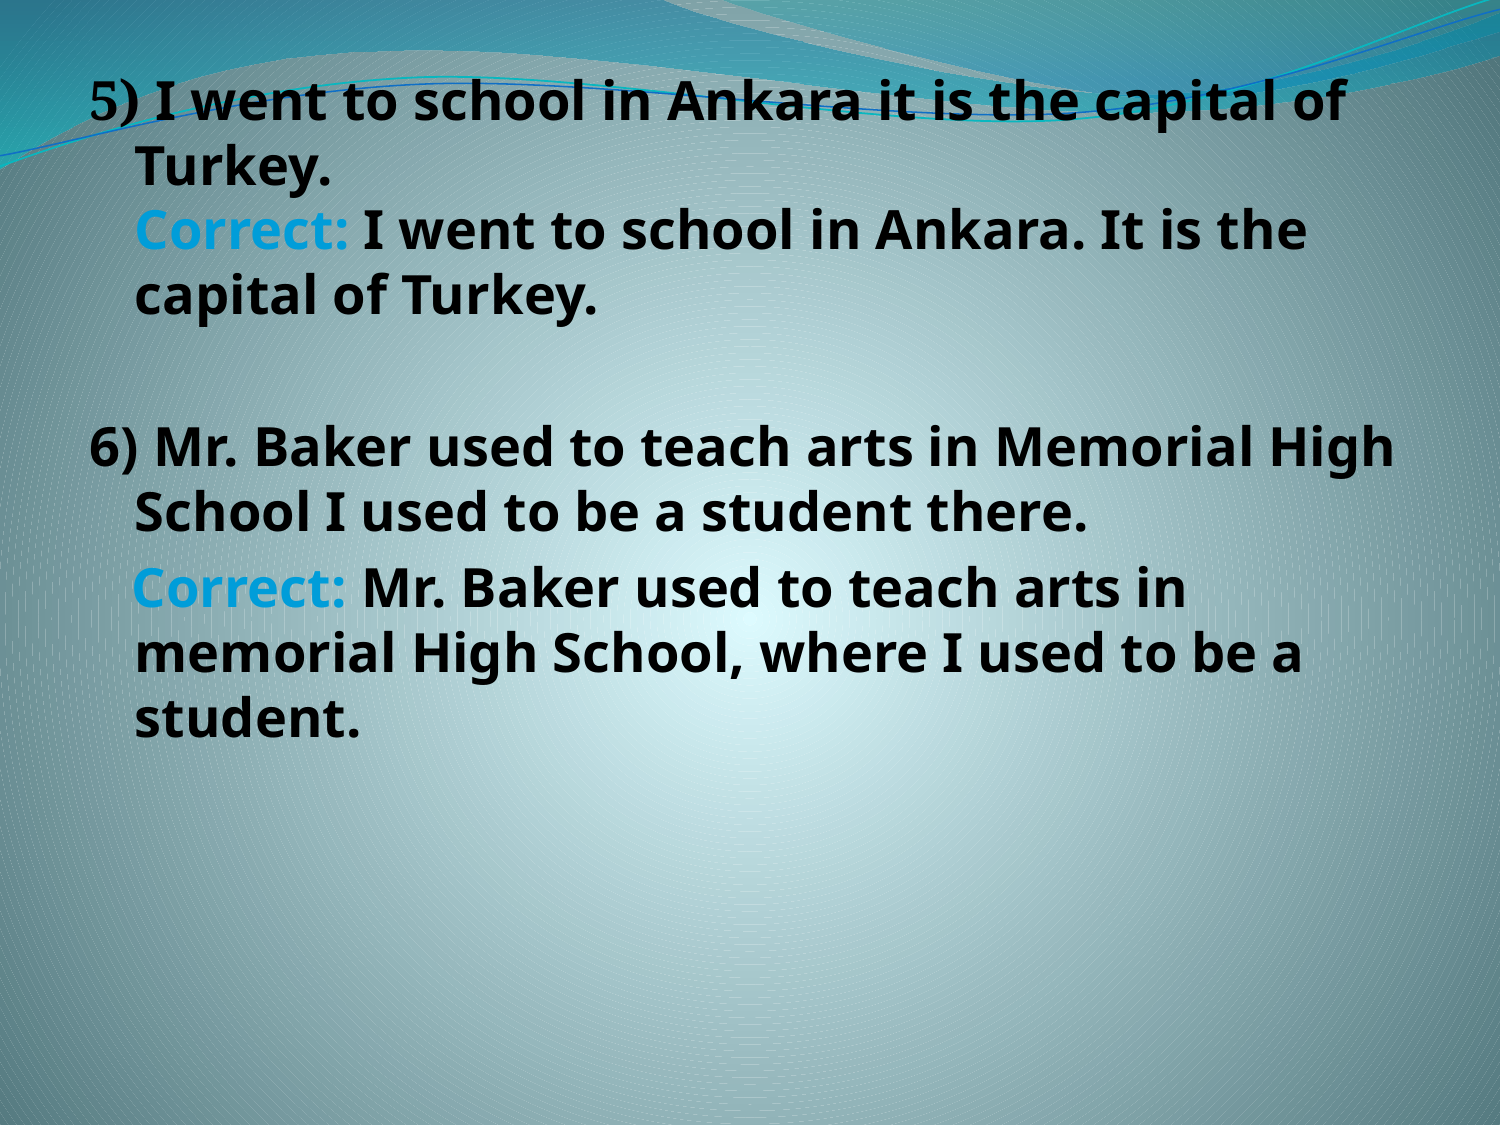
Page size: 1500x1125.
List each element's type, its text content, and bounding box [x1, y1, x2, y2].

list 5) I went to school in Ankara it is the capital of Turkey. Correct: I went to school in Ankara. It is the capital of Turkey. 6) Mr. Baker used to teach arts in Memorial High School I used to be a student there. Correct: Mr. Baker used to teach arts in memorial High School, where I used to be a student. [75, 58, 1425, 1005]
